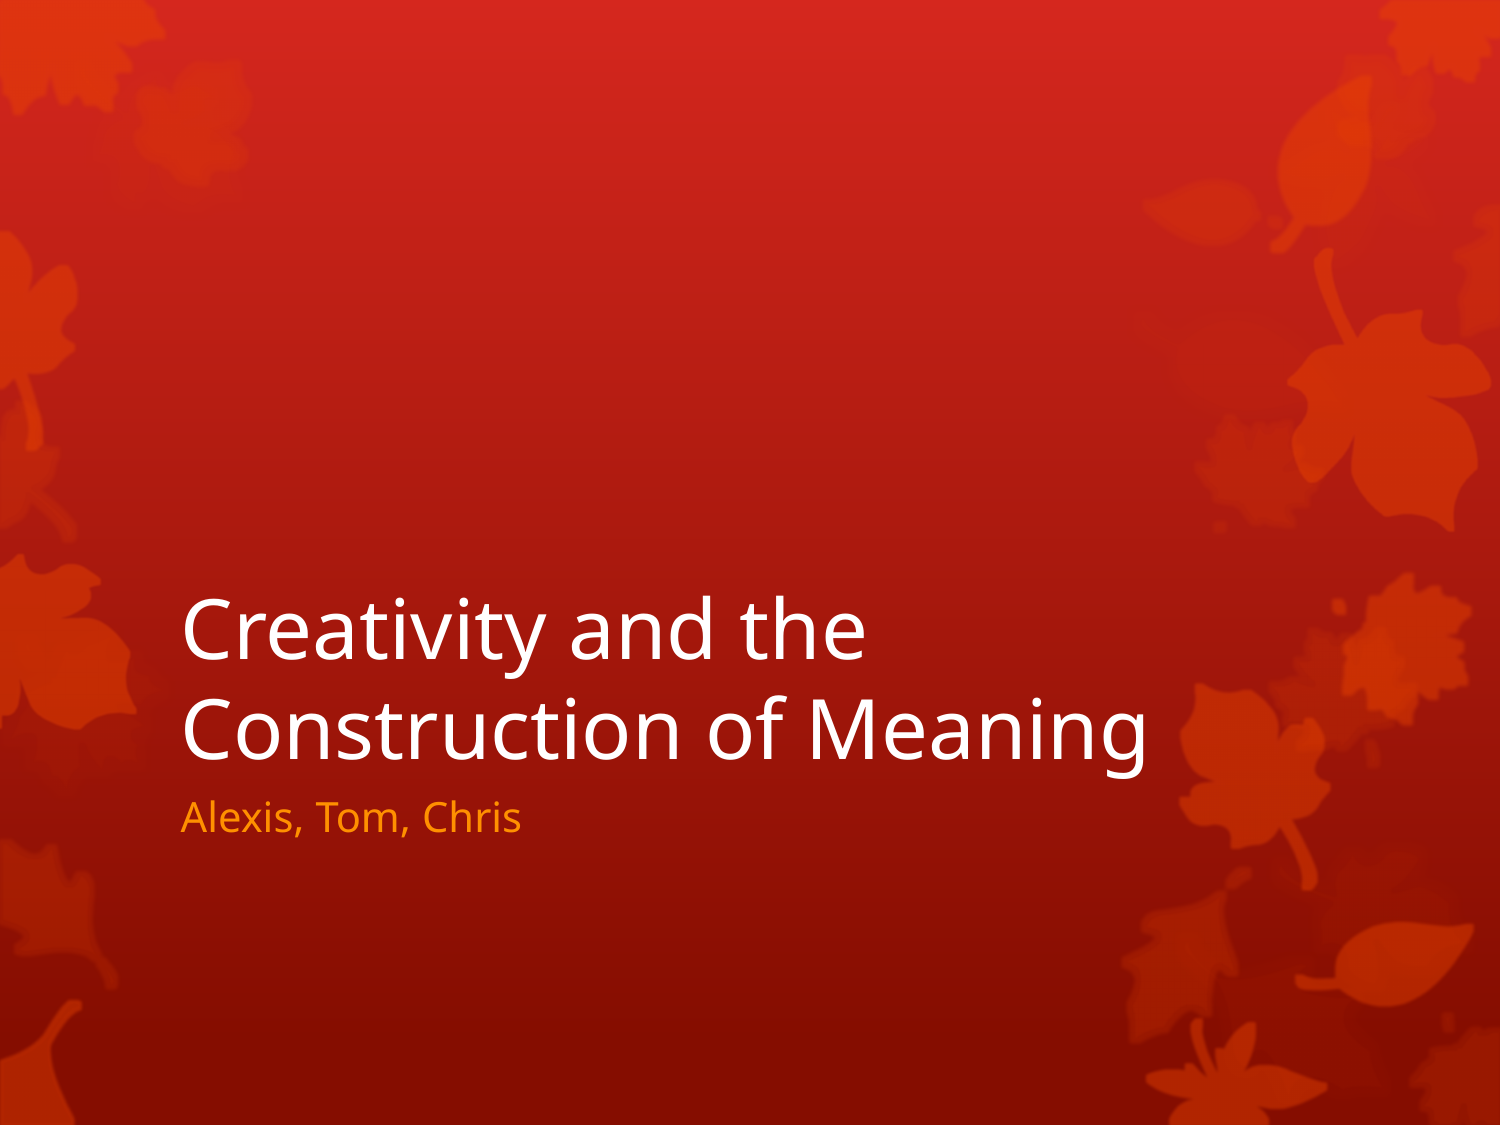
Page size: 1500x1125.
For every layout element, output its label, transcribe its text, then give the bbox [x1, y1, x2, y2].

subtitle Alexis, Tom, Chris [165, 783, 1334, 925]
title Creativity and the Construction of Meaning [165, 542, 1334, 783]
